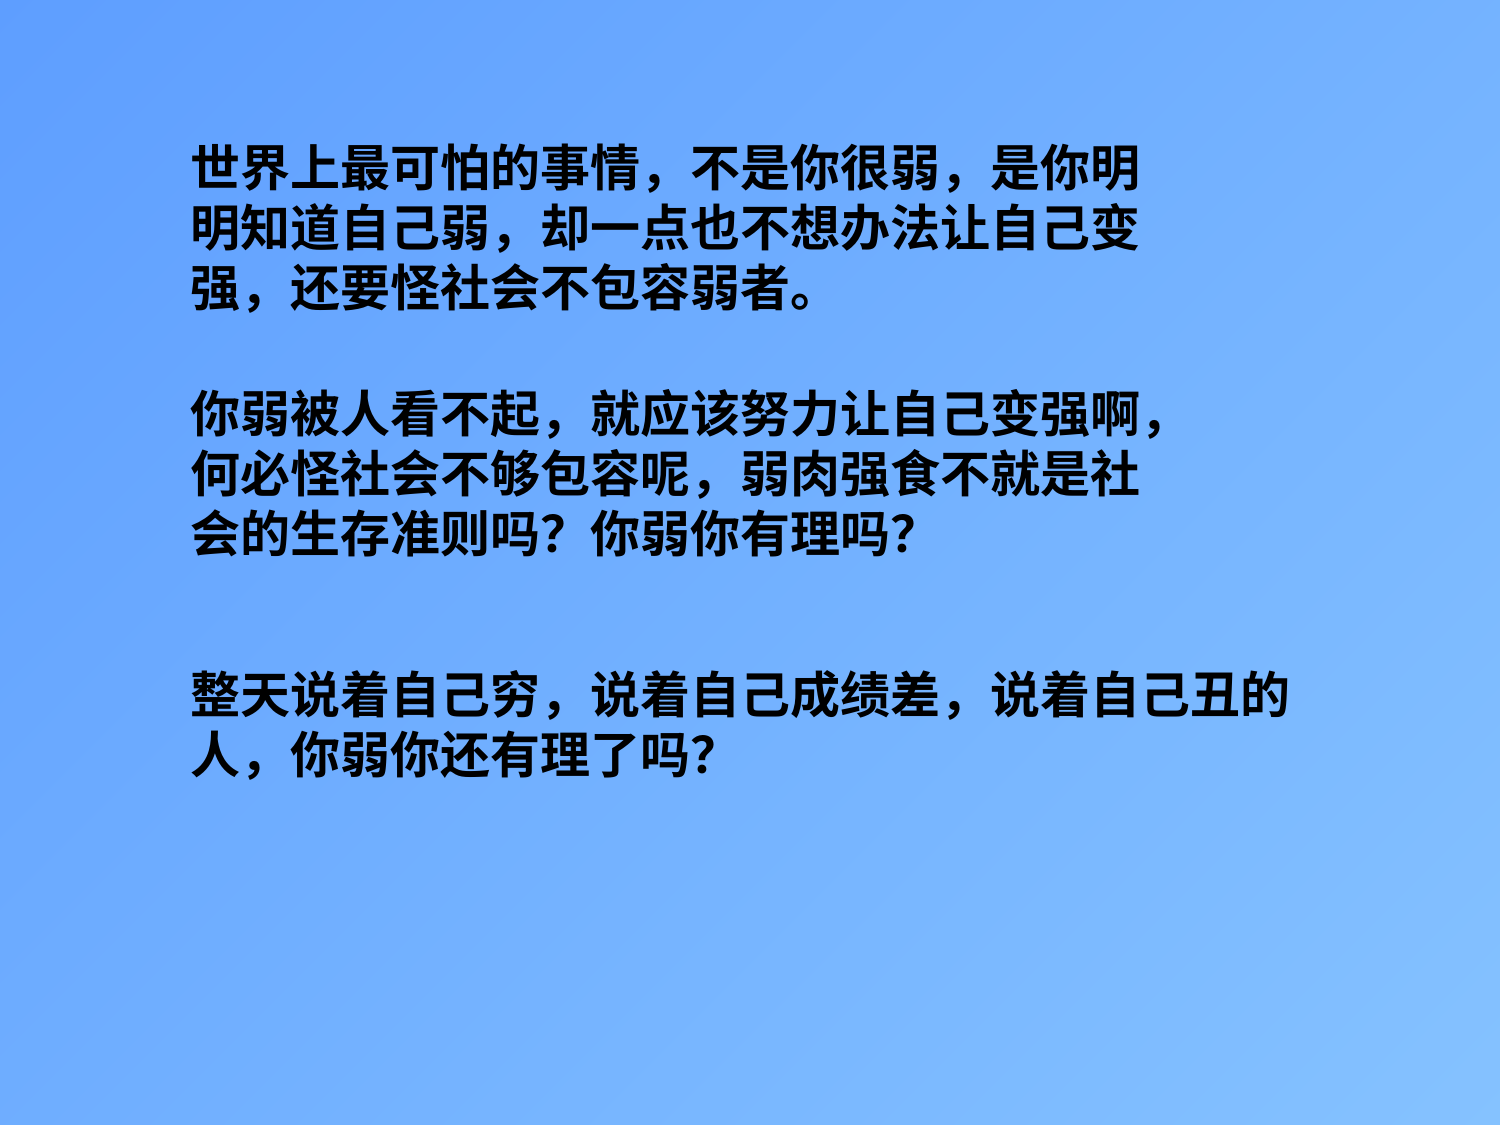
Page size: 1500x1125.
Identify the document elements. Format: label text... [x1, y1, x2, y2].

text_box 你弱被人看不起，就应该努力让自己变强啊，何必怪社会不够包容呢，弱肉强食不就是社会的生存准则吗？你弱你有理吗？ [175, 374, 1196, 570]
text_box 世界上最可怕的事情，不是你很弱，是你明明知道自己弱，却一点也不想办法让自己变强，还要怪社会不包容弱者。 [175, 128, 1196, 324]
text_box 整天说着自己穷，说着自己成绩差，说着自己丑的人，你弱你还有理了吗？ [175, 656, 1348, 791]
